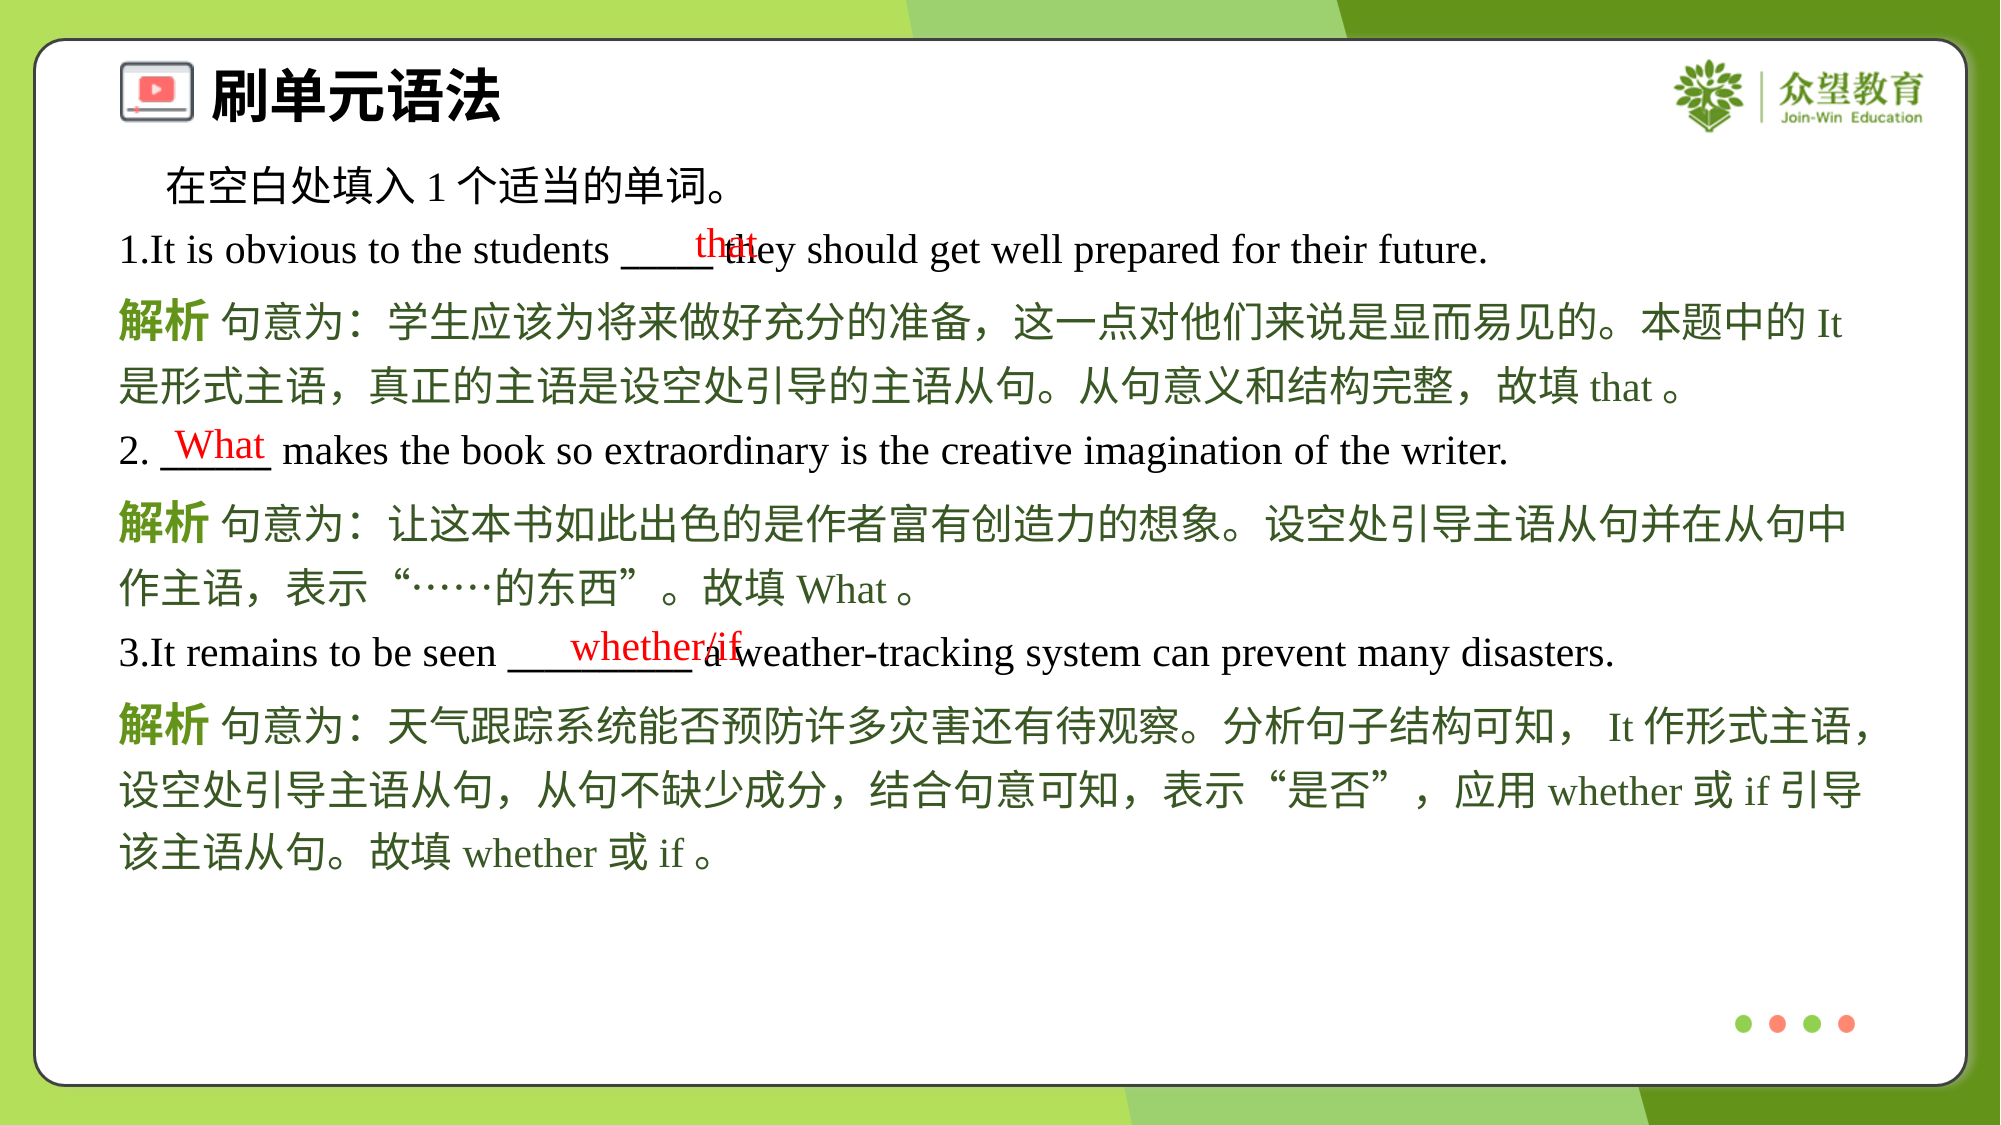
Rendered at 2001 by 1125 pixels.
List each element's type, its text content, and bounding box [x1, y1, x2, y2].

text_box 解析 句意为：让这本书如此出色的是作者富有创造力的想象。设空处引导主语从句并在从句中作主语，表示“……的东西”。故填What。 [118, 480, 1883, 607]
text_box 2. ______ makes the book so extraordinary is the creative imagination of the writer. [118, 410, 1883, 468]
text_box 3.It remains to be seen __________ a weather-tracking system can prevent many disasters. [118, 612, 1883, 670]
text_box 解析 句意为：学生应该为将来做好充分的准备，这一点对他们来说是显而易见的。本题中的It是形式主语，真正的主语是设空处引导的主语从句。从句意义和结构完整，故填that。 [118, 278, 1883, 405]
text_box that [690, 203, 763, 261]
picture [0, 0, 2000, 1125]
text_box 在空白处填入1个适当的单词。 1.It is obvious to the students _____ they should get well prepared for their future. [118, 146, 1883, 267]
text_box What [170, 404, 270, 463]
text_box whether/if [566, 606, 747, 665]
text_box 解析 句意为：天气跟踪系统能否预防许多灾害还有待观察。分析句子结构可知，It作形式主语，设空处引导主语从句，从句不缺少成分，结合句意可知，表示“是否”，应用whether或if引导该主语从句。故填whether或if。 [118, 682, 1883, 872]
